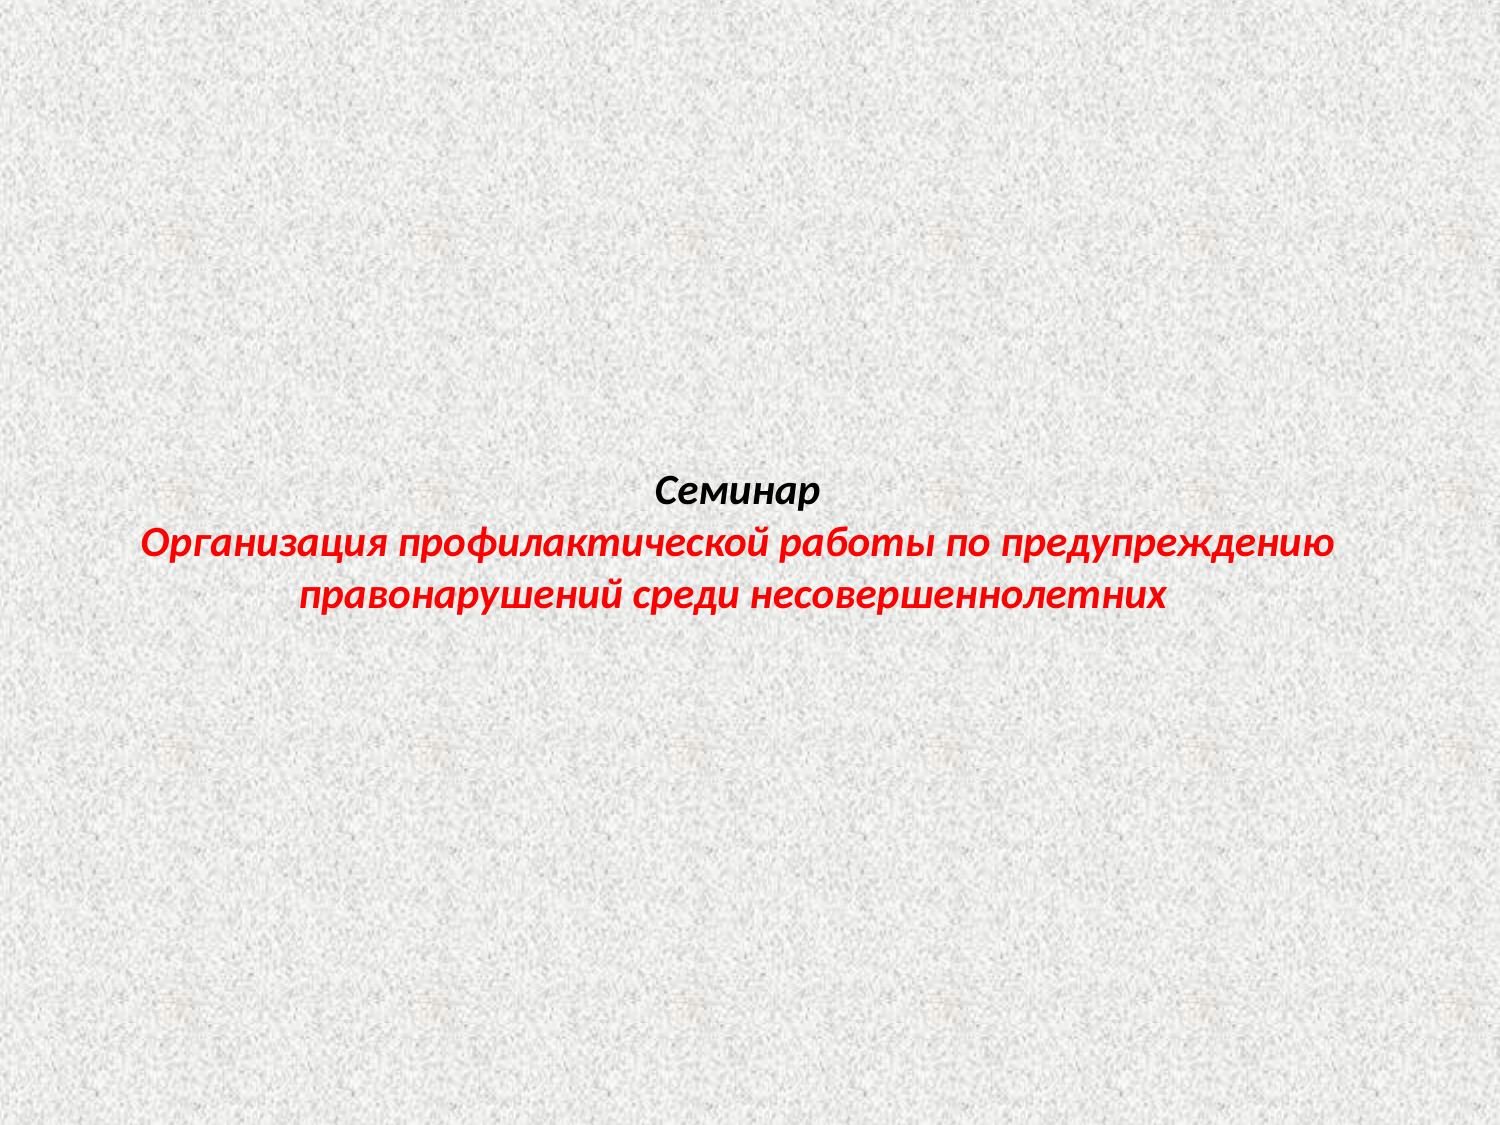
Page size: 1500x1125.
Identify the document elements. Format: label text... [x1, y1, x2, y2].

title Семинар Организация профилактической работы по предупреждению правонарушений среди несовершеннолетних [100, 444, 1376, 686]
picture [0, 0, 1500, 1125]
